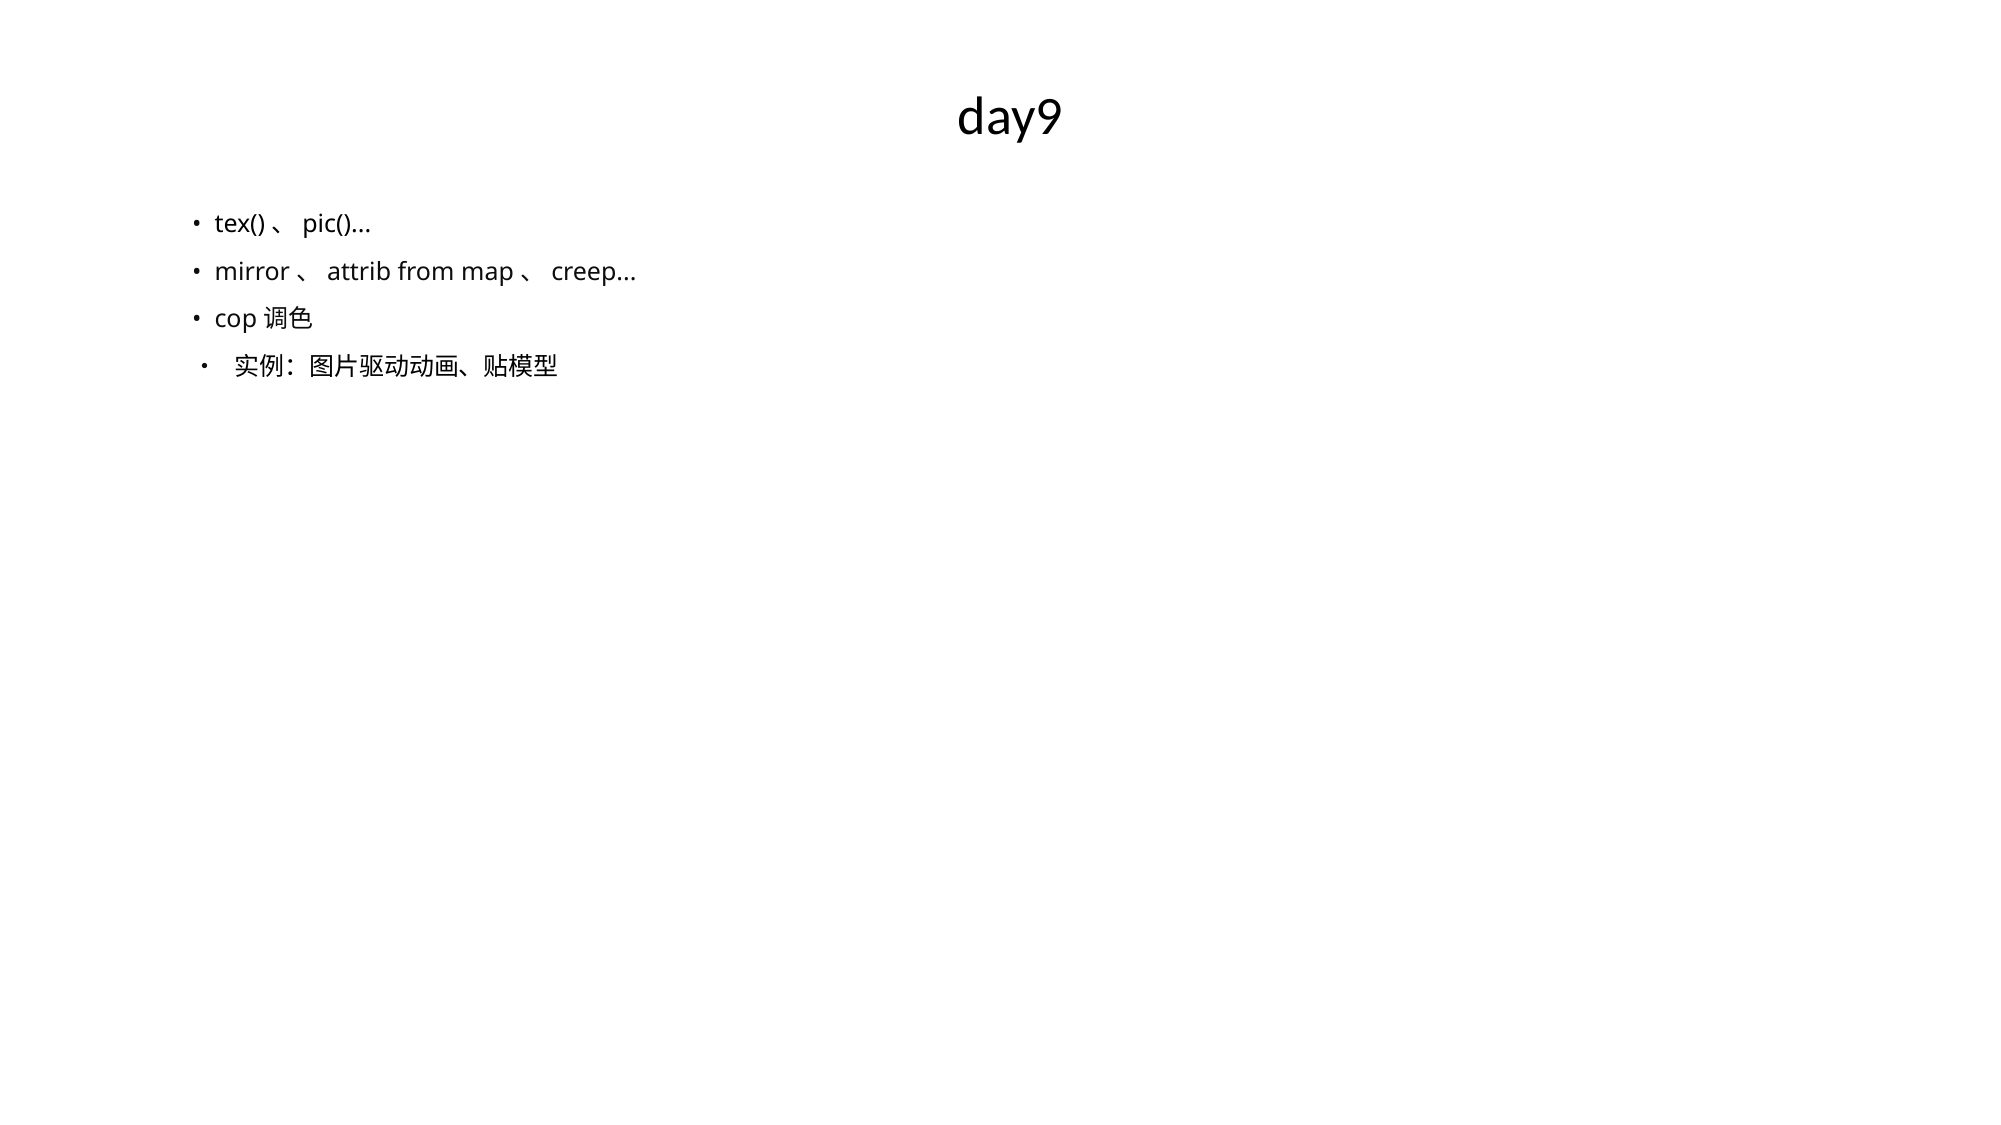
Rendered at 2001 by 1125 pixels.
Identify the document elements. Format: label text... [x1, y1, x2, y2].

subtitle • tex()、pic()... • mirror、attrib from map、creep... • cop调色 • 实例：图片驱动动画、贴模型 [176, 203, 1815, 903]
title day9 [711, 41, 1309, 154]
